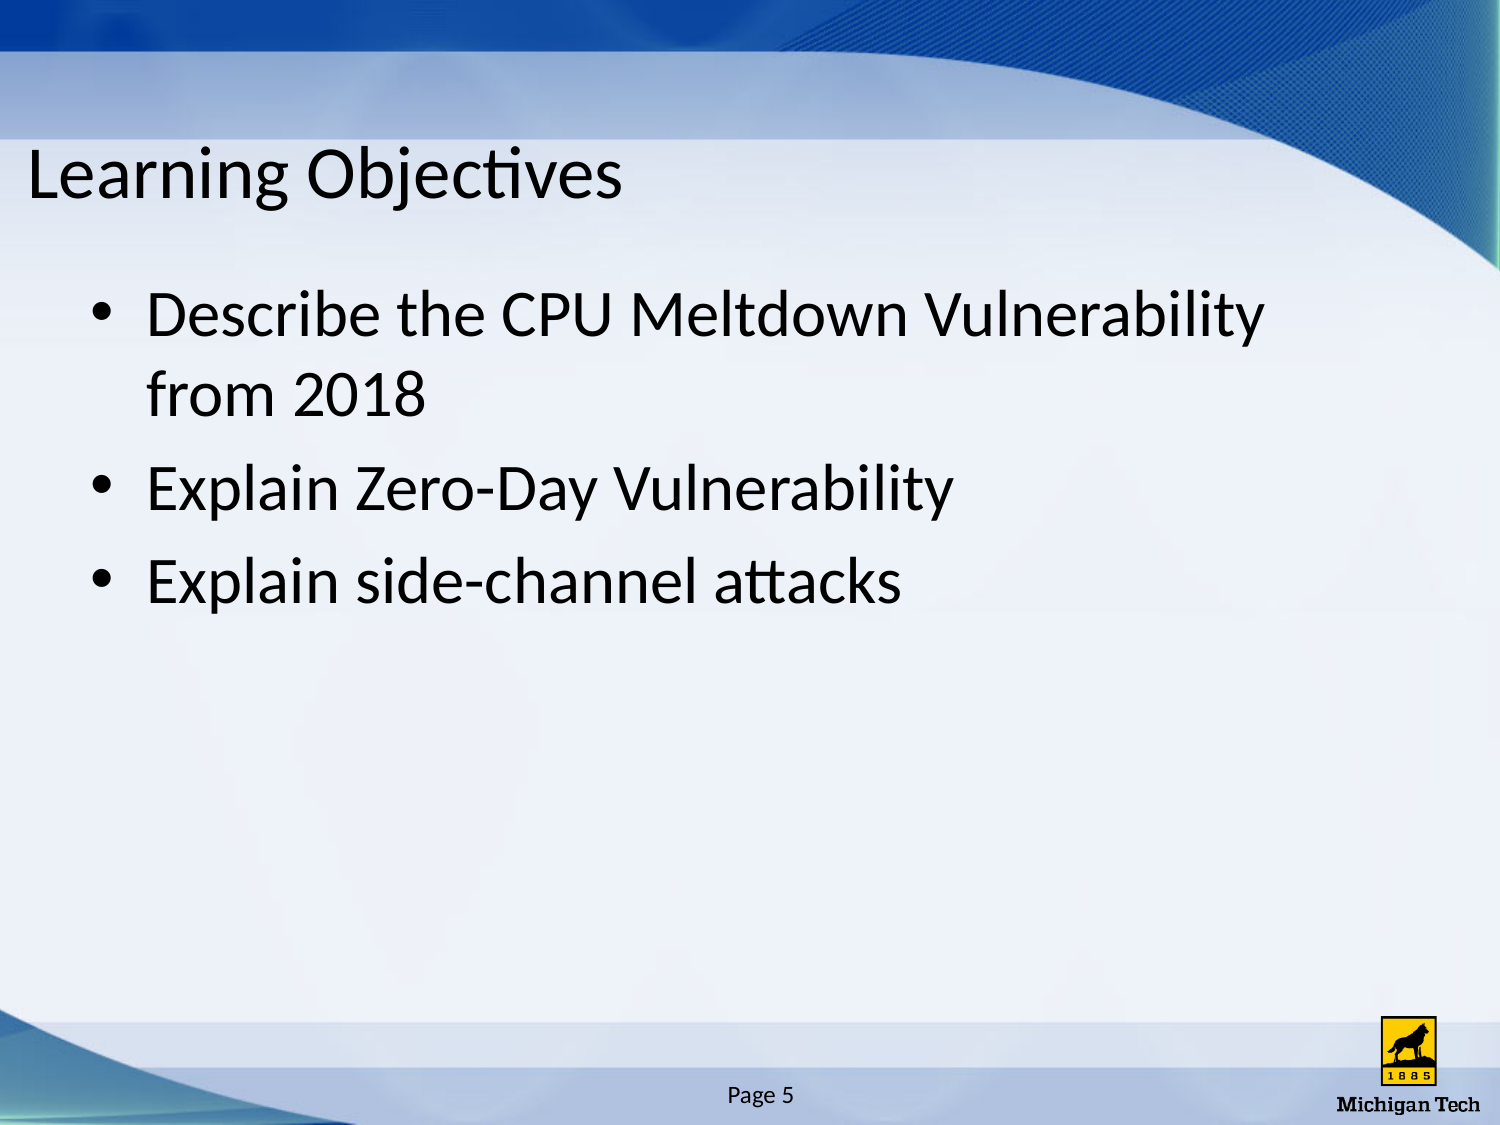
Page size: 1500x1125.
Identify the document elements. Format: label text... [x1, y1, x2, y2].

title Learning Objectives [12, 75, 1263, 263]
list Describe the CPU Meltdown Vulnerability from 2018 Explain Zero-Day Vulnerability Explain side-channel attacks [75, 262, 1425, 1063]
picture [0, 0, 1500, 1125]
